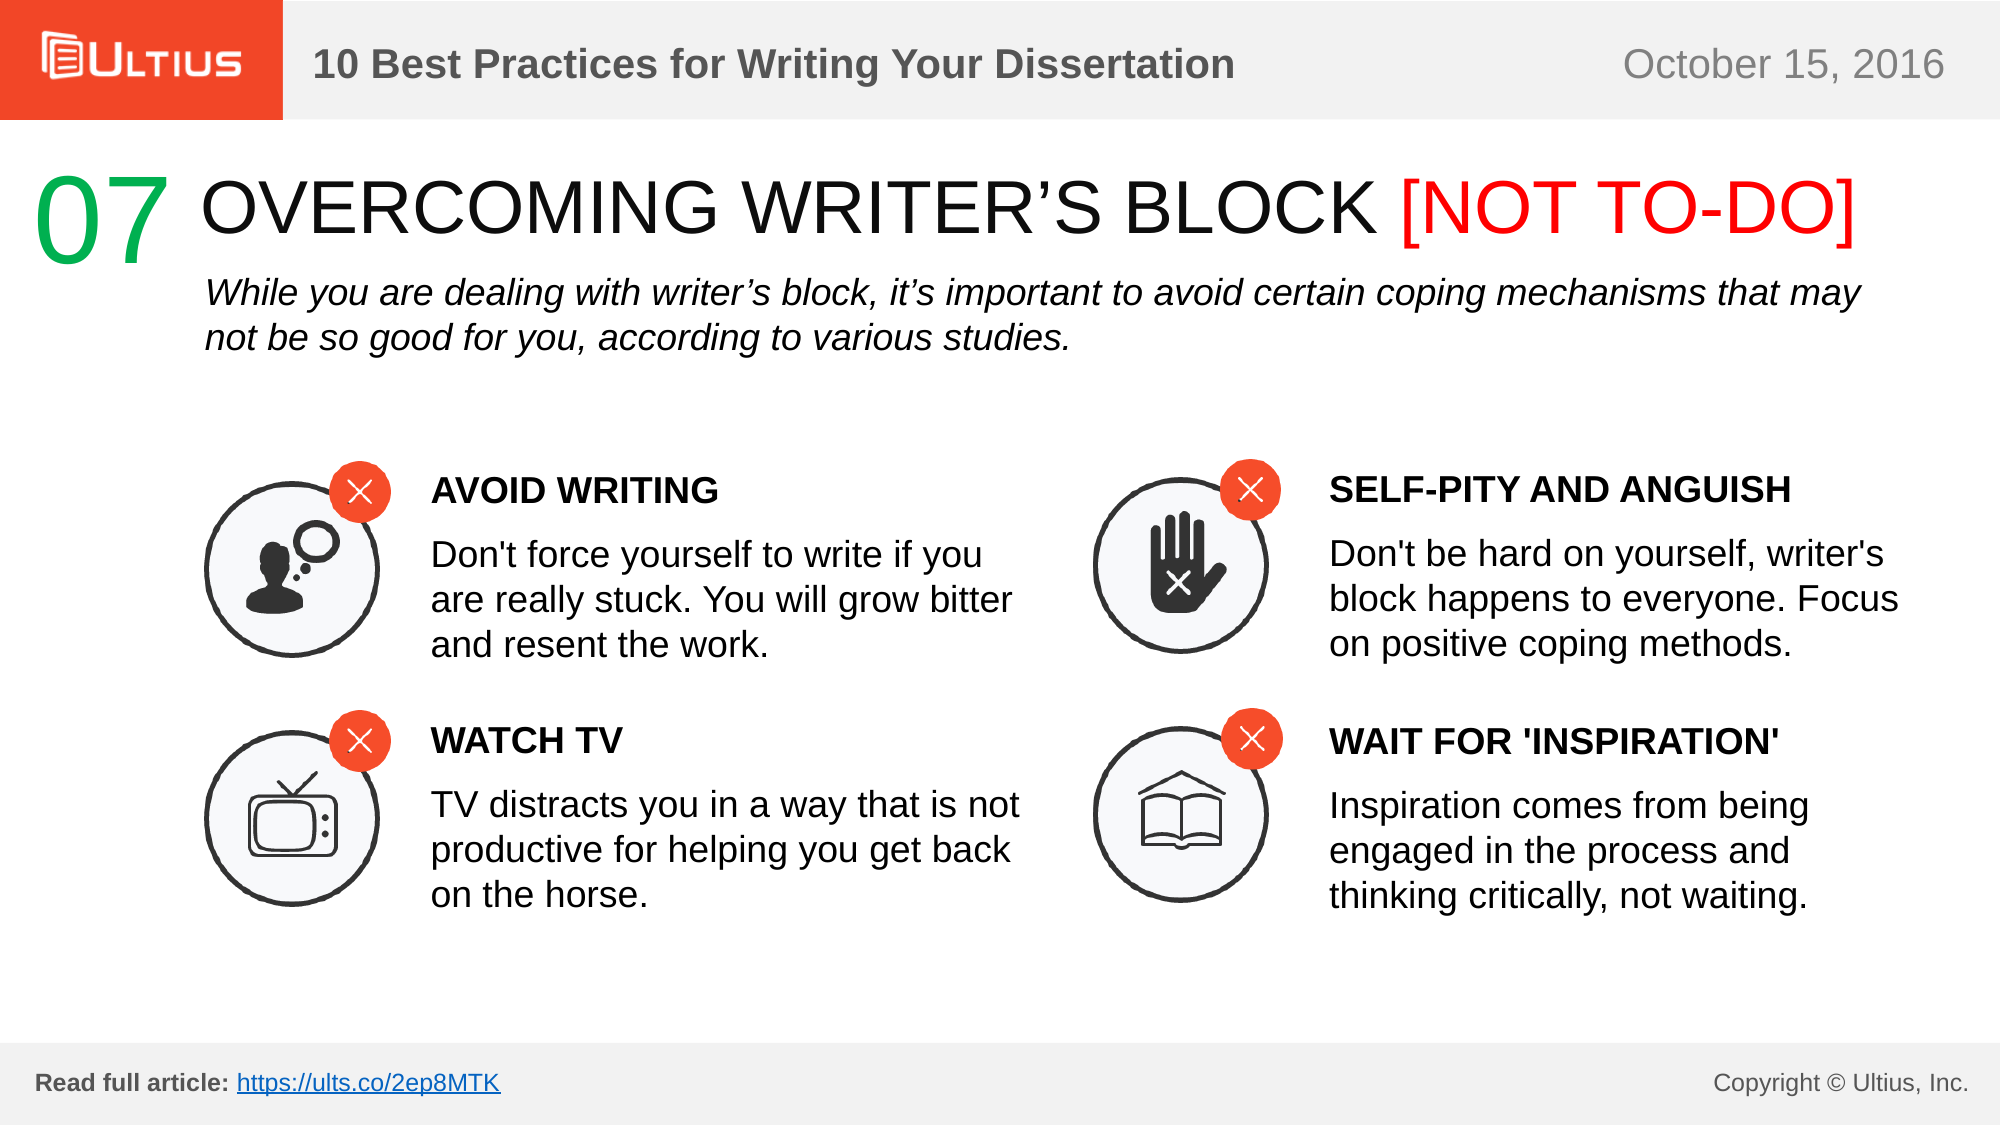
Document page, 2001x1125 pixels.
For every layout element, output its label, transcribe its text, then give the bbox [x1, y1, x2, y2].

picture [1069, 438, 1308, 934]
text_box While you are dealing with writer’s block, it’s important to avoid certain coping mechanisms that may not be so good for you, according to various studies. [190, 260, 1910, 366]
text_box WATCH TV [415, 708, 1035, 769]
picture [0, 0, 283, 120]
text_box TV distracts you in a way that is not productive for helping you get back on the horse. [415, 772, 1045, 923]
text_box AVOID WRITING [415, 458, 1035, 519]
text_box OVERCOMING WRITER’S BLOCK [NOT TO-DO] [243, 150, 1966, 256]
text_box WAIT FOR 'INSPIRATION' [1314, 709, 1933, 770]
text_box Don't be hard on yourself, writer's block happens to everyone. Focus on positive coping methods. [1314, 521, 1943, 672]
text_box SELF-PITY AND ANGUISH [1314, 457, 1933, 518]
picture [190, 436, 407, 932]
text_box Inspiration comes from being engaged in the process and thinking critically, not waiting. [1314, 773, 1943, 923]
text_box Don't force yourself to write if you are really stuck. You will grow bitter and resent the work. [415, 522, 1045, 673]
text_box 07 [19, 131, 243, 297]
